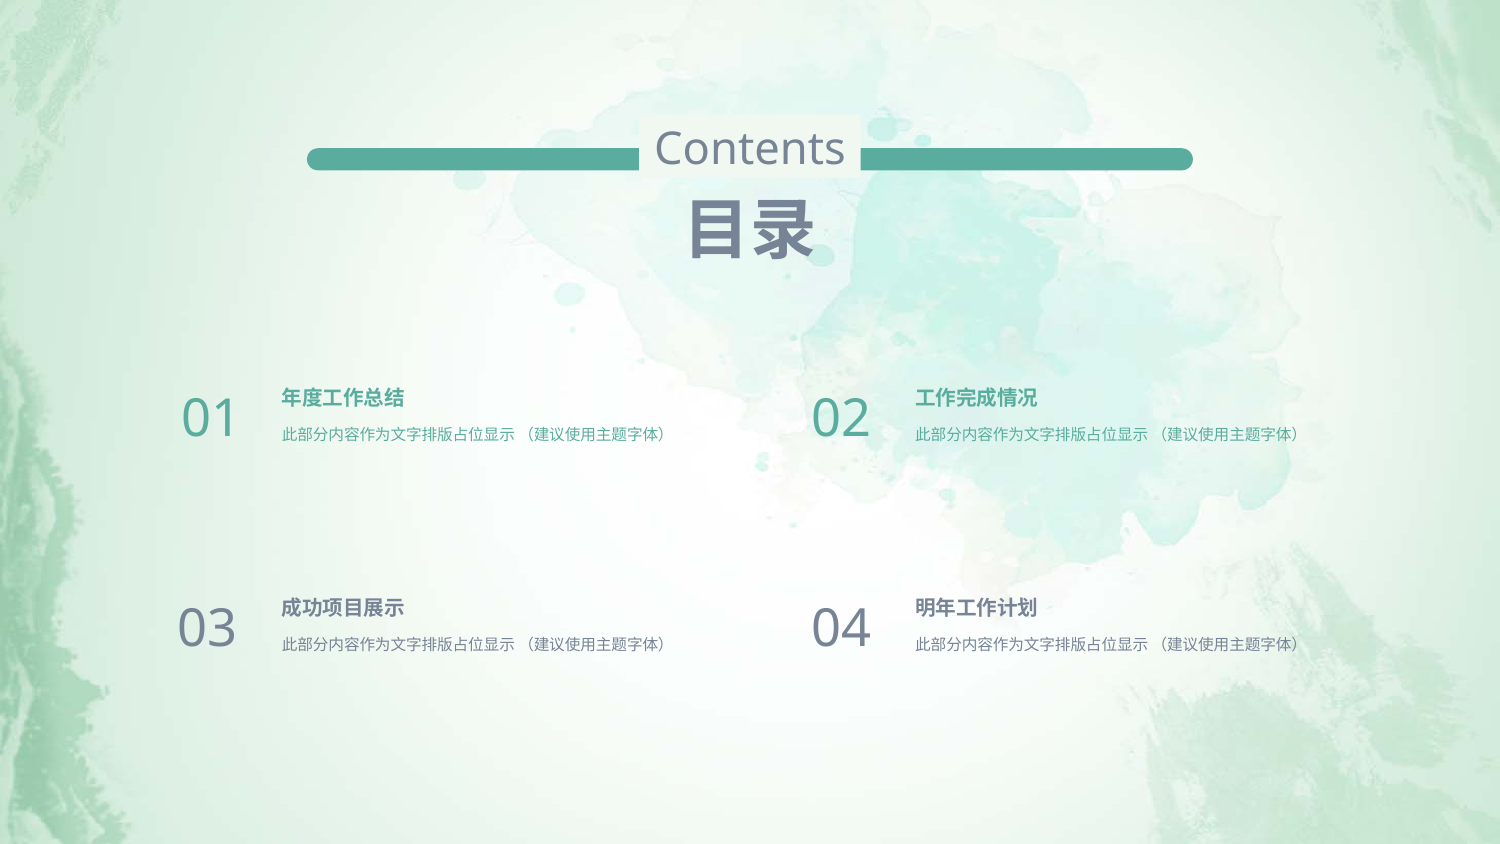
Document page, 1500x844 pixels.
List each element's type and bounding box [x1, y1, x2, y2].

text_box [796, 582, 1344, 670]
text_box [638, 114, 861, 284]
text_box [796, 372, 1344, 460]
text_box [306, 148, 633, 171]
text_box [161, 582, 711, 670]
text_box [865, 148, 1193, 171]
picture [0, 0, 1500, 844]
text_box [166, 372, 711, 460]
